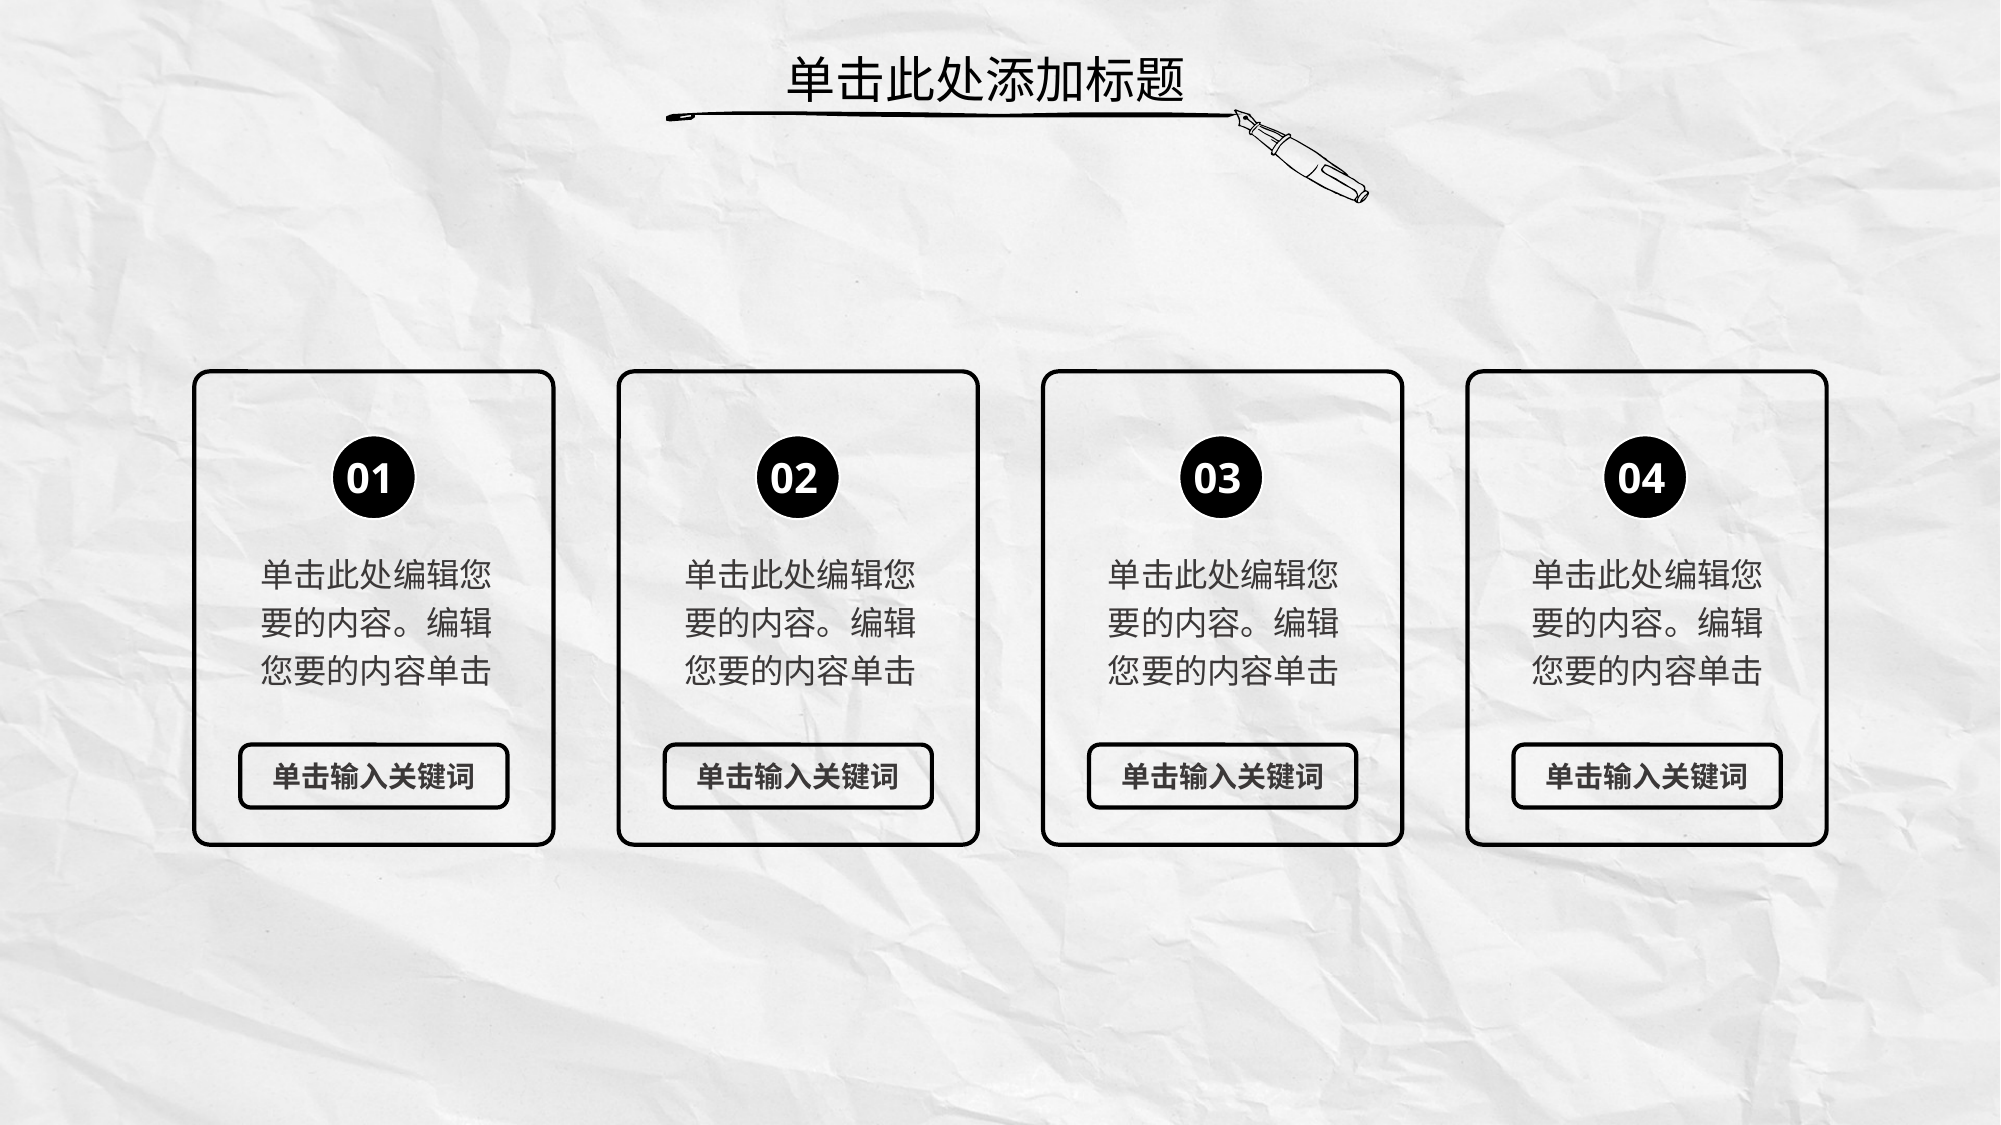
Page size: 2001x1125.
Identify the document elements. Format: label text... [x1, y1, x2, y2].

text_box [666, 40, 1334, 230]
text_box [1043, 371, 1403, 845]
text_box 单击输入关键词 [664, 744, 932, 808]
text_box 单击输入关键词 [240, 744, 508, 808]
text_box [1467, 371, 1827, 845]
picture [0, 0, 2001, 1125]
text_box [194, 371, 554, 845]
text_box 单击输入关键词 [1089, 744, 1357, 808]
text_box 单击输入关键词 [1513, 744, 1781, 808]
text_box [1087, 435, 1375, 695]
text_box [240, 435, 527, 695]
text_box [1511, 435, 1799, 695]
text_box [618, 371, 978, 845]
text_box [664, 435, 951, 695]
